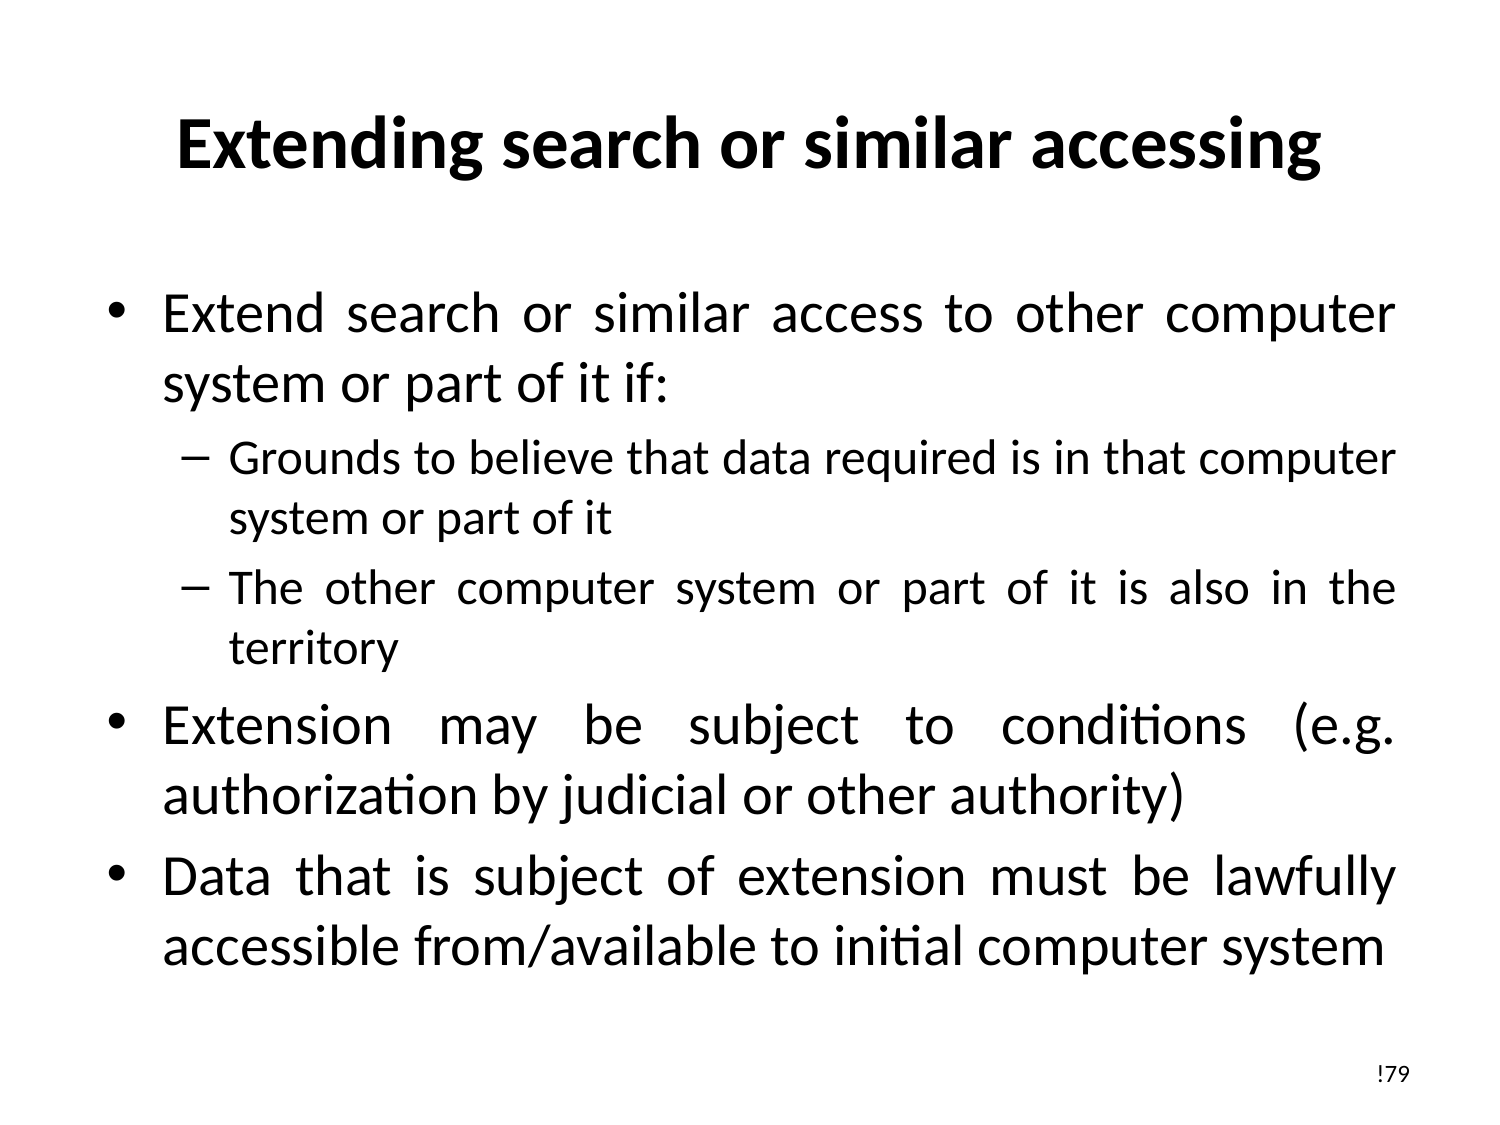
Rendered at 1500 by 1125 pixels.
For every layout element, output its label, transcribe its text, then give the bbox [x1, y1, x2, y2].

title Extending search or similar accessing [74, 44, 1426, 233]
list Extend search or similar access to other computer system or part of it if: Grounds to believe that data required is in that computer system or part of it The other computer system or part of it is also in the territory Extension may be subject to conditions (e.g. authorization by judicial or other authority) Data that is subject of extension must be lawfully accessible from/available to initial computer system [91, 266, 1413, 1010]
slide_number !79 [1074, 1042, 1425, 1103]
